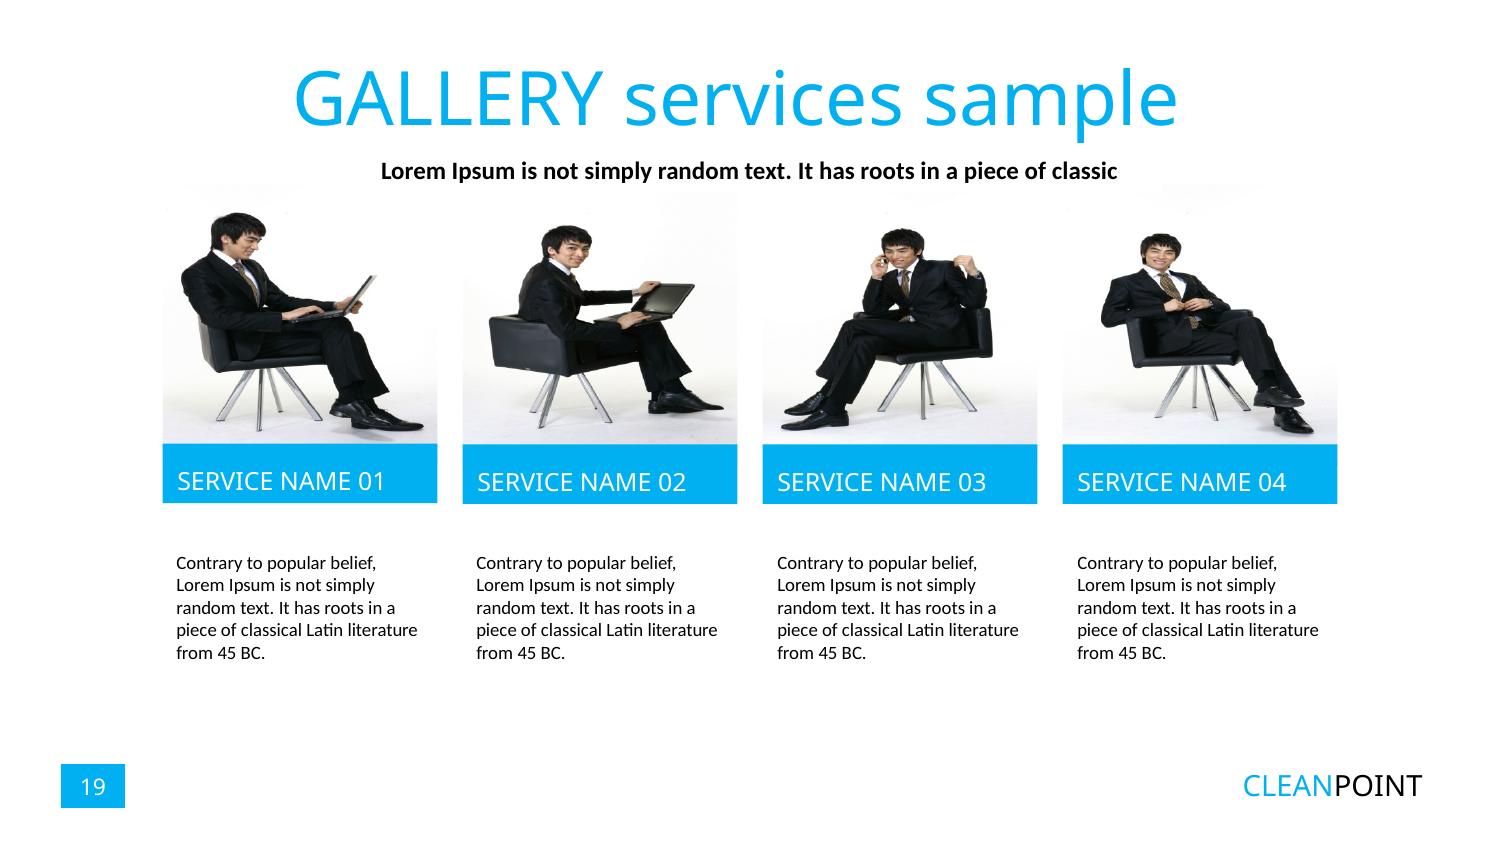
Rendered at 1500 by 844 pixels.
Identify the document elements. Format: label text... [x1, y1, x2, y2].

text_box SERVICE NAME 01 [162, 443, 438, 504]
text_box Contrary to popular belief, Lorem Ipsum is not simply random text. It has roots in a piece of classical Latin literature from 45 BC. [1062, 543, 1338, 671]
text_box Contrary to popular belief, Lorem Ipsum is not simply random text. It has roots in a piece of classical Latin literature from 45 BC. [161, 543, 437, 671]
text_box SERVICE NAME 03 [762, 444, 1038, 504]
text_box Contrary to popular belief, Lorem Ipsum is not simply random text. It has roots in a piece of classical Latin literature from 45 BC. [762, 543, 1038, 671]
text_box [460, 192, 740, 467]
text_box SERVICE NAME 04 [1062, 444, 1338, 504]
text_box [1060, 182, 1340, 467]
text_box Lorem Ipsum is not simply random text. It has roots in a piece of classic [337, 146, 1163, 192]
text_box SERVICE NAME 02 [462, 444, 738, 504]
text_box Contrary to popular belief, Lorem Ipsum is not simply random text. It has roots in a piece of classical Latin literature from 45 BC. [461, 543, 737, 671]
text_box CLEANPOINT [149, 746, 1438, 810]
text_box [160, 182, 440, 467]
text_box 19 [59, 762, 127, 810]
text_box [760, 192, 1040, 467]
title GALLERY services sample [205, 85, 1268, 149]
